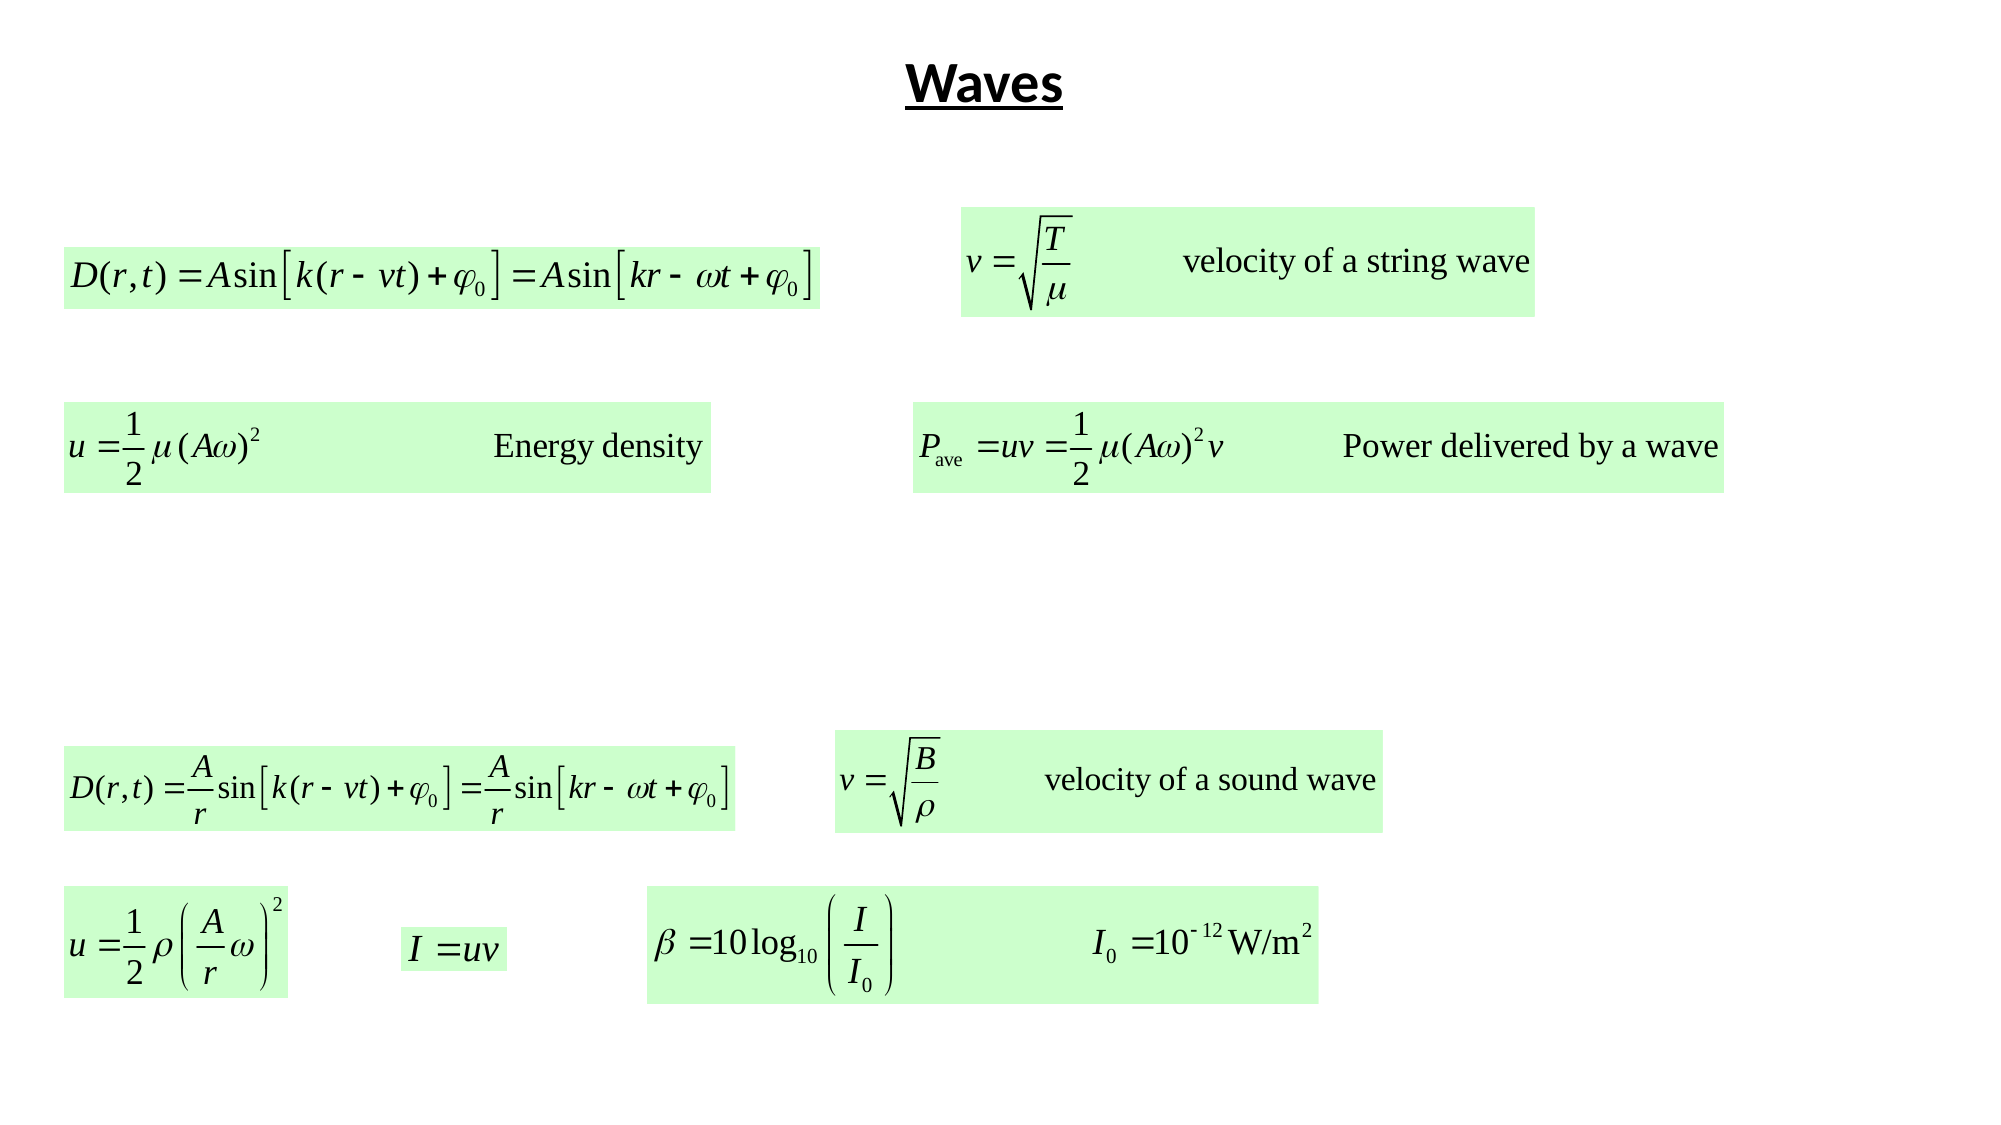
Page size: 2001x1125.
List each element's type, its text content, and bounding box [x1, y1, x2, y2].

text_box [63, 746, 736, 833]
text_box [63, 886, 289, 998]
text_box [912, 401, 1724, 493]
text_box Waves [890, 36, 1109, 122]
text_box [647, 886, 1319, 1005]
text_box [63, 401, 712, 493]
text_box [960, 207, 1535, 317]
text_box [401, 926, 507, 972]
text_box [63, 246, 820, 310]
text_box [834, 729, 1383, 833]
